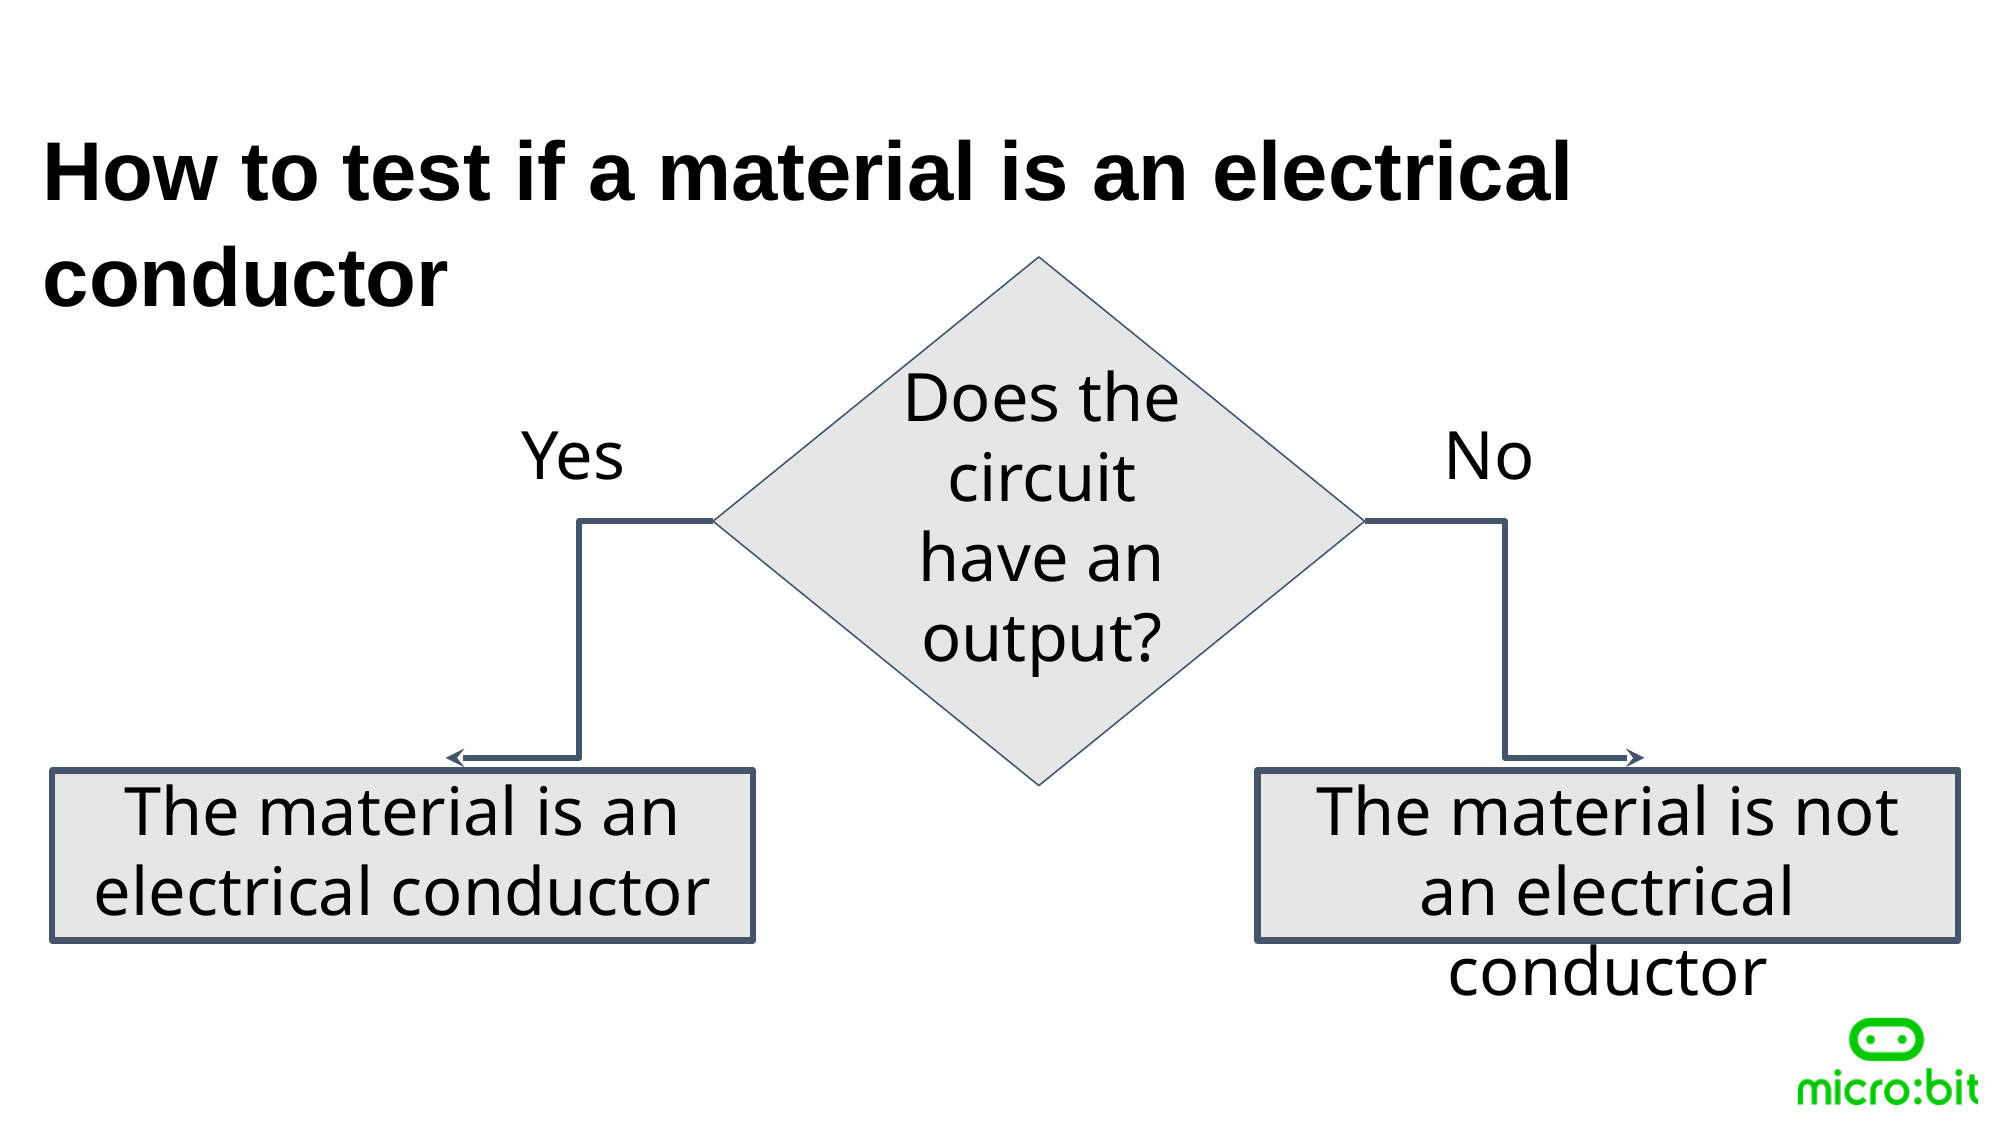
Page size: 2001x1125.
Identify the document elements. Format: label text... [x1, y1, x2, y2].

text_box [445, 520, 714, 759]
text_box How to test if a material is an electrical conductor [27, 23, 1941, 847]
text_box Yes [506, 397, 650, 491]
text_box [714, 381, 1364, 786]
text_box Does the circuit have an output? [885, 340, 1199, 543]
text_box The material is an electrical conductor [52, 754, 754, 957]
text_box [936, 256, 1142, 340]
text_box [1364, 520, 1645, 759]
text_box [885, 543, 1199, 589]
text_box The material is not an electrical conductor [1257, 754, 1959, 957]
text_box No [1428, 397, 1572, 491]
picture [1797, 1017, 1978, 1106]
